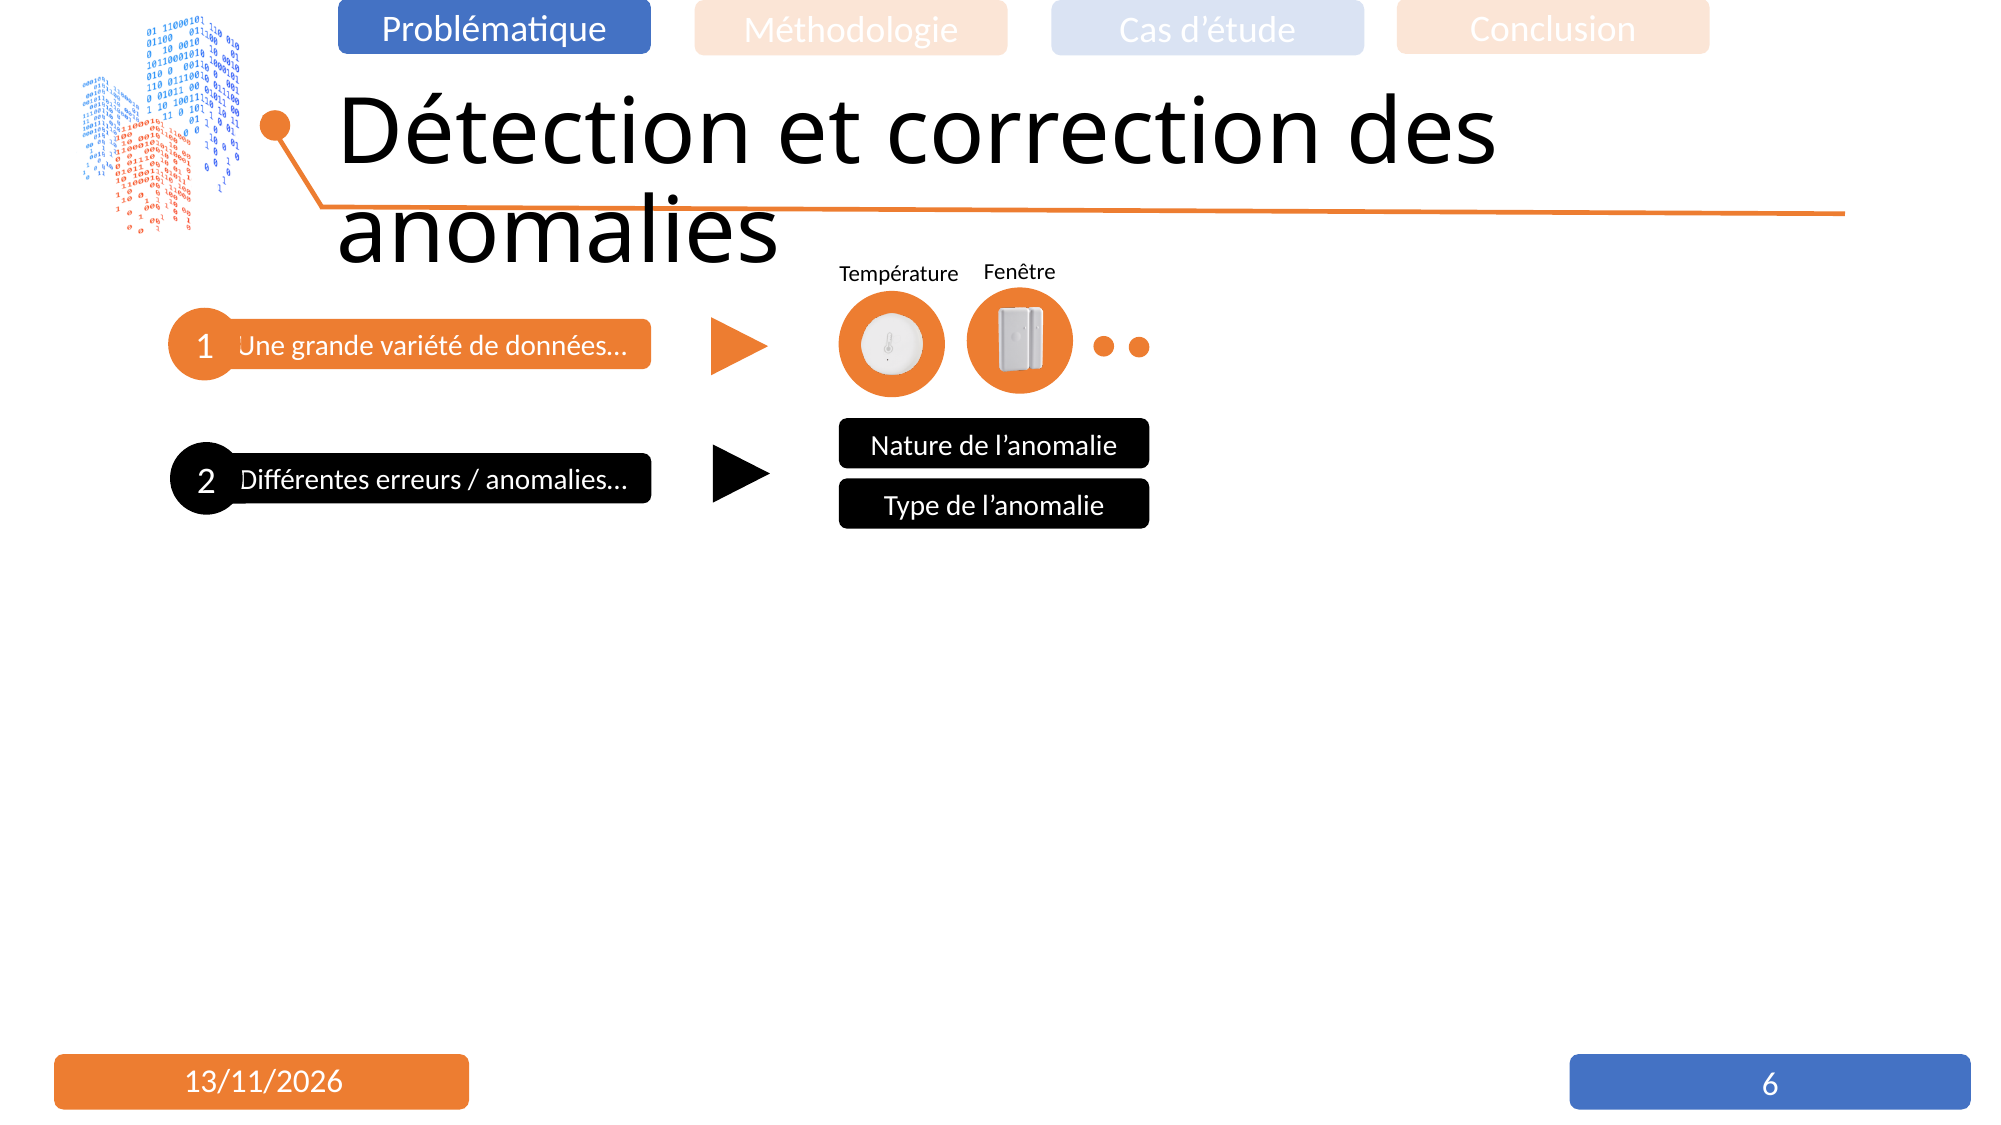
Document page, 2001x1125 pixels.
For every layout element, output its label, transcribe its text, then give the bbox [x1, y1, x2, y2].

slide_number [57, 1049, 470, 1110]
text_box [1000, 391, 1040, 395]
text_box Une grande variété de données… [232, 317, 653, 371]
text_box Différentes erreurs / anomalies… [234, 452, 653, 505]
picture [57, 0, 260, 253]
text_box 1 [167, 306, 242, 382]
title Détection et correction des anomalies [321, 76, 1863, 184]
text_box [837, 308, 946, 399]
text_box Type de l’anomalie [837, 477, 1151, 530]
picture [971, 290, 1071, 391]
text_box Problématique [336, 0, 652, 56]
text_box [1127, 335, 1151, 359]
text_box Température [793, 236, 1006, 308]
text_box [712, 444, 770, 503]
picture [861, 313, 923, 375]
slide_number 6 [1569, 1054, 1971, 1110]
text_box Cas d’étude [1050, 0, 1366, 57]
text_box [711, 317, 769, 376]
text_box [1092, 334, 1116, 358]
text_box [965, 317, 971, 364]
text_box Nature de l’anomalie [837, 417, 1151, 470]
text_box [1071, 322, 1075, 359]
text_box 2 [168, 440, 244, 516]
text_box Fenêtre [913, 235, 1127, 306]
text_box Méthodologie [693, 0, 1009, 57]
text_box Conclusion [1395, 0, 1711, 56]
